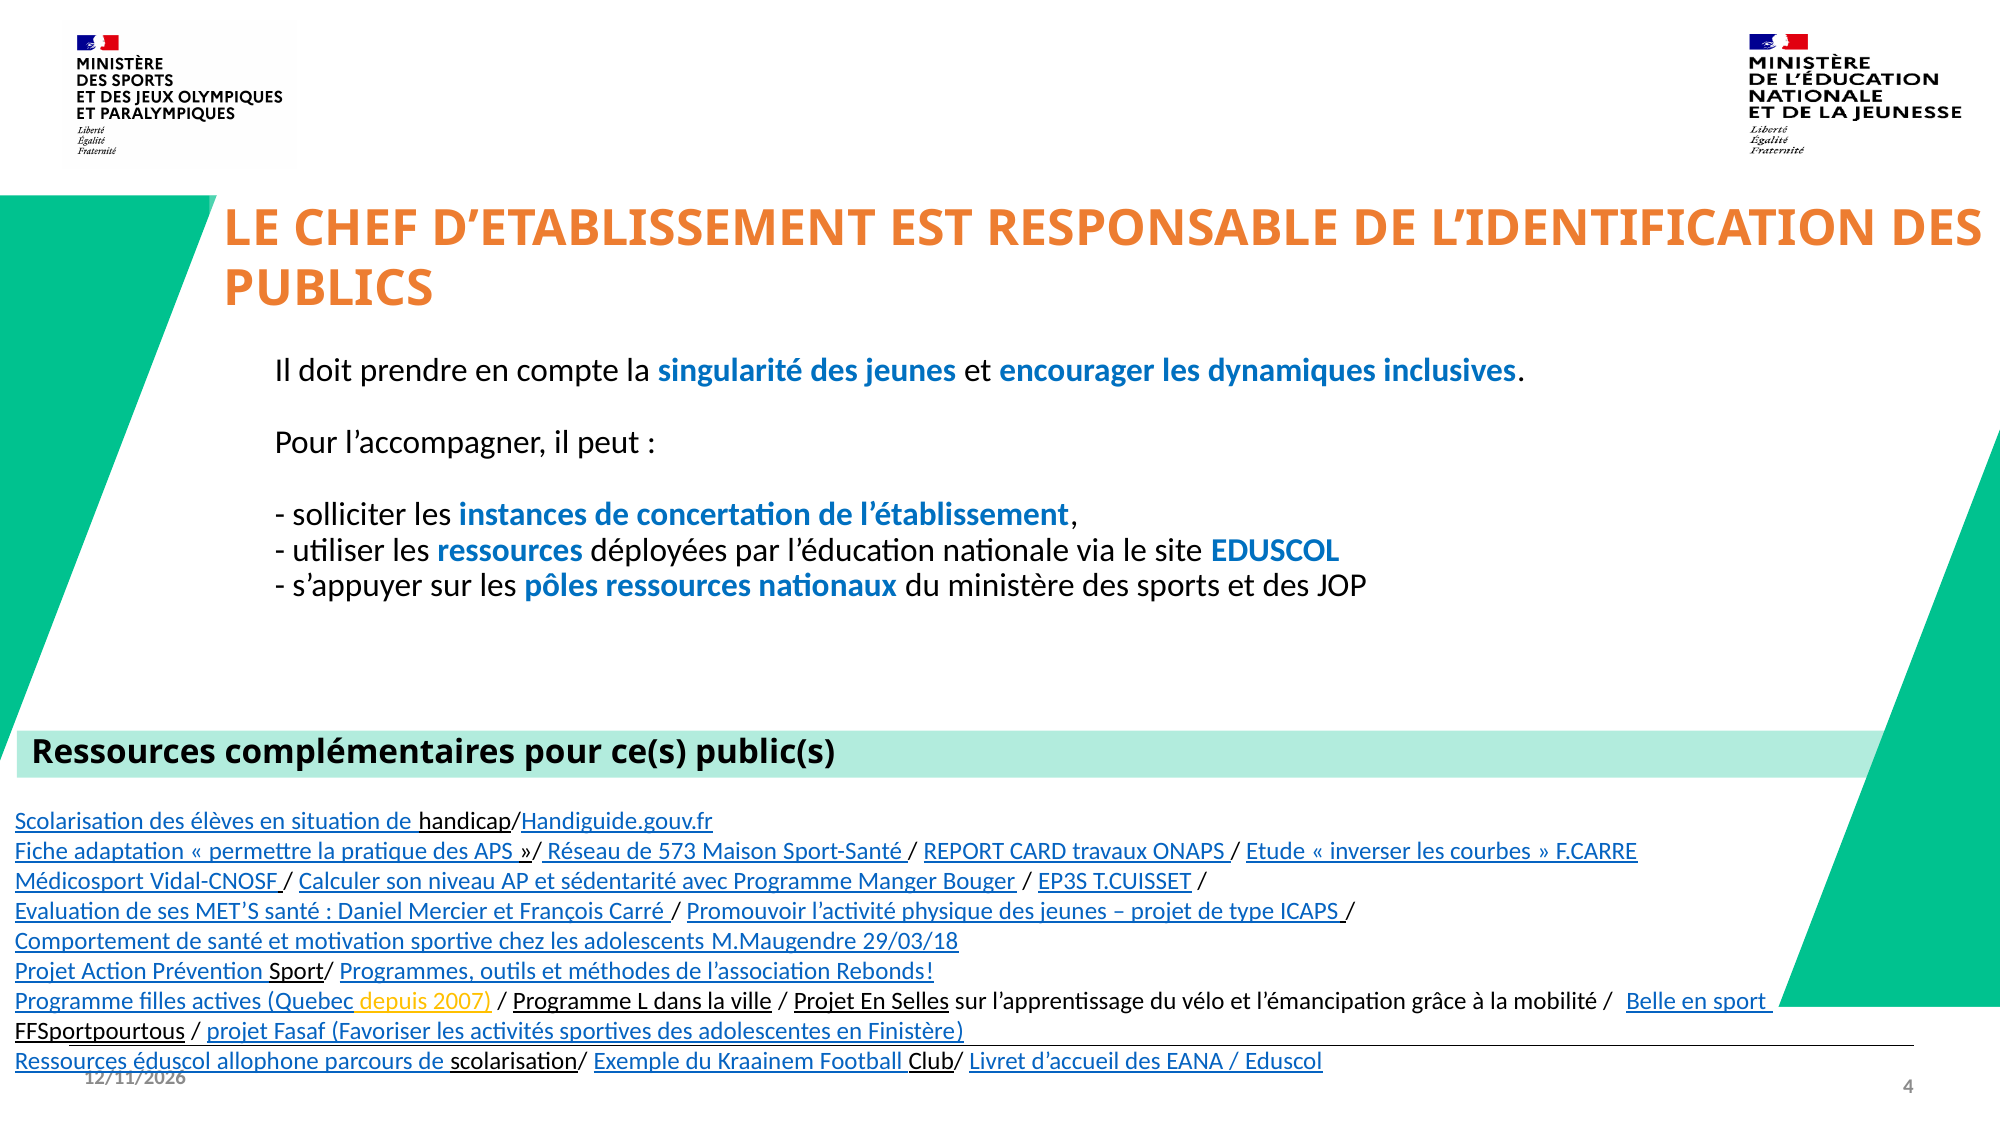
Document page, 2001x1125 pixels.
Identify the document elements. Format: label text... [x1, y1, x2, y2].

picture [1749, 34, 1963, 155]
text_box Scolarisation des élèves en situation de handicap/Handiguide.gouv.fr Fiche adaptation « permettre la pratique des APS »/ Réseau de 573 Maison Sport-Santé / REPORT CARD travaux ONAPS / Etude « inverser les courbes » F.CARRE Médicosport Vidal-CNOSF / Calculer son niveau AP et sédentarité avec Programme Manger Bouger / EP3S T.CUISSET / Evaluation de ses MET’S santé : Daniel Mercier et François Carré / Promouvoir l’activité physique des jeunes – projet de type ICAPS / Comportement de santé et motivation sportive chez les adolescents M.Maugendre 29/03/18 Projet Action Prévention Sport/ Programmes, outils et méthodes de l’association Rebonds! Programme filles actives (Quebec depuis 2007) / Programme L dans la ville / Projet En Selles sur l’apprentissage du vélo et l’émancipation grâce à la mobilité / Belle en sport FFSportpourtous / projet Fasaf (Favoriser les activités sportives des adolescentes en Finistère) Ressources éduscol allophone parcours de scolarisation/ Exemple du Kraainem Football Club/ Livret d’accueil des EANA / Eduscol [0, 797, 1817, 1125]
slide_number 4 [1817, 1046, 1914, 1125]
text_box Ressources complémentaires pour ce(s) public(s) [16, 730, 1897, 778]
title Il doit prendre en compte la singularité des jeunes et encourager les dynamiques inclusives. Pour l’accompagner, il peut : - solliciter les instances de concertation de l’établissement, - utiliser les ressources déployées par l’éducation nationale via le site EDUSCOL - s’appuyer sur les pôles ressources nationaux du ministère des sports et des JOP [259, 345, 1792, 651]
text_box LE CHEF D’ETABLISSEMENT EST RESPONSABLE DE L’IDENTIFICATION DES PUBLICS [209, 195, 2000, 245]
picture [62, 20, 297, 169]
